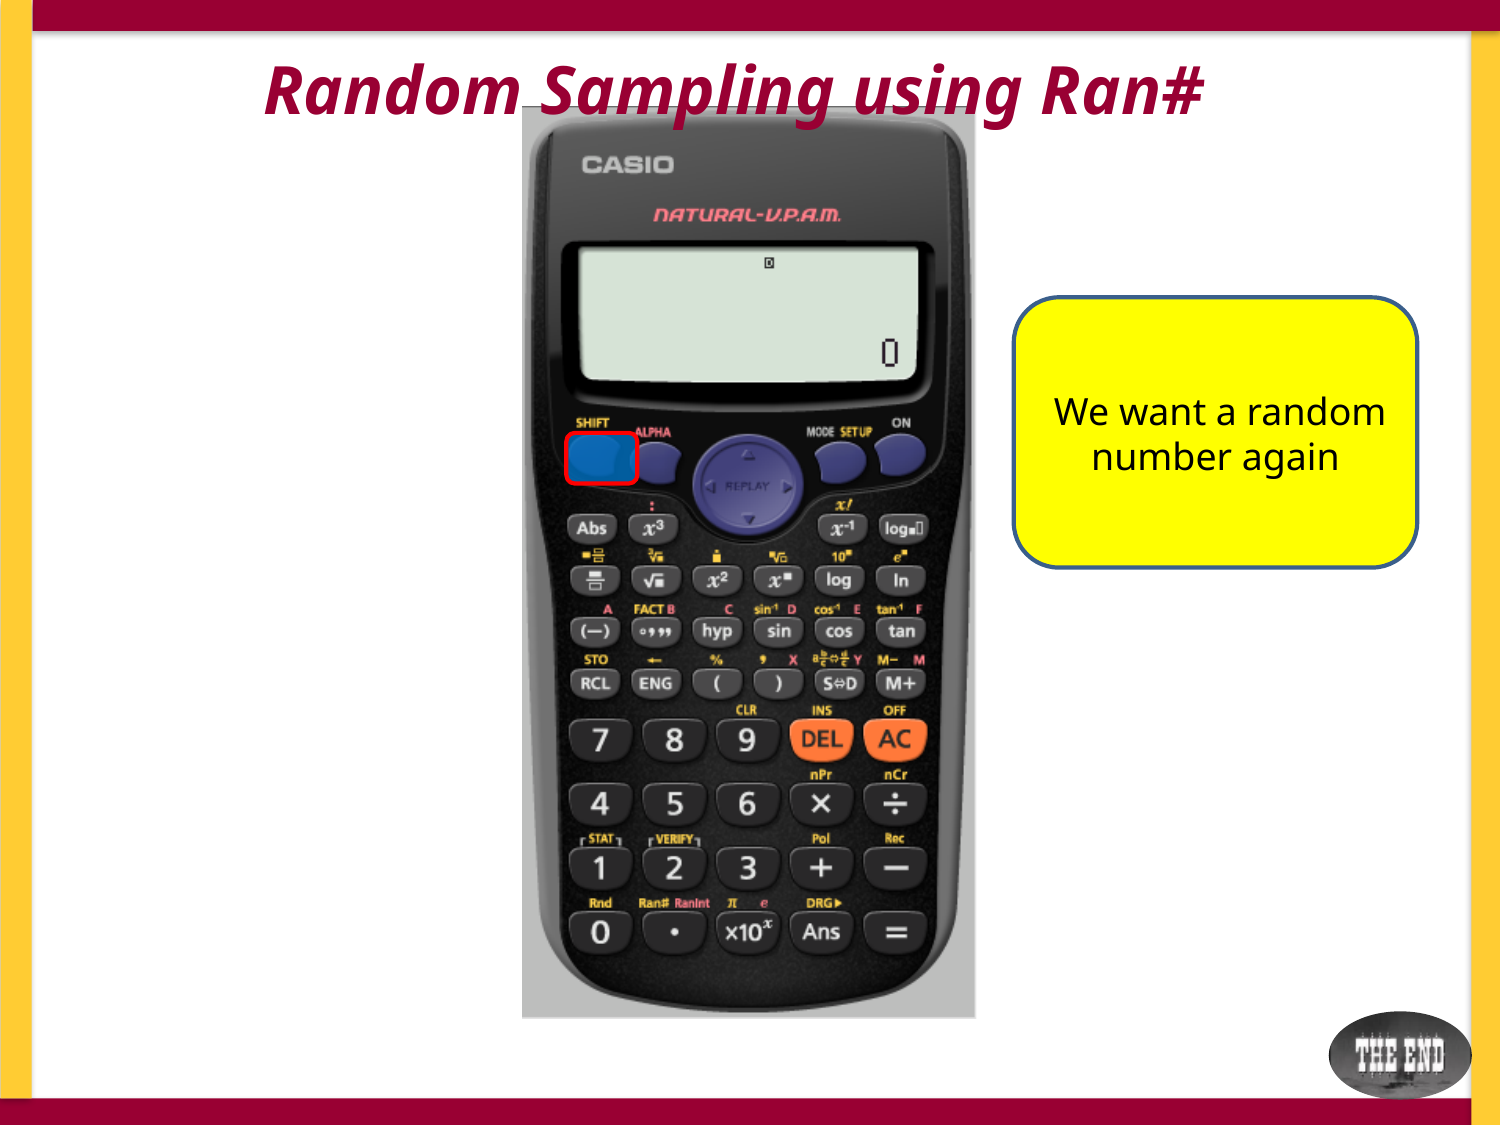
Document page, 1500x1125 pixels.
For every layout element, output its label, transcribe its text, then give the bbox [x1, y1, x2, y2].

picture [1328, 1011, 1472, 1100]
text_box Random Sampling using Ran# [51, 40, 1418, 136]
text_box We want a random number again [1011, 295, 1420, 570]
picture [522, 105, 978, 1019]
